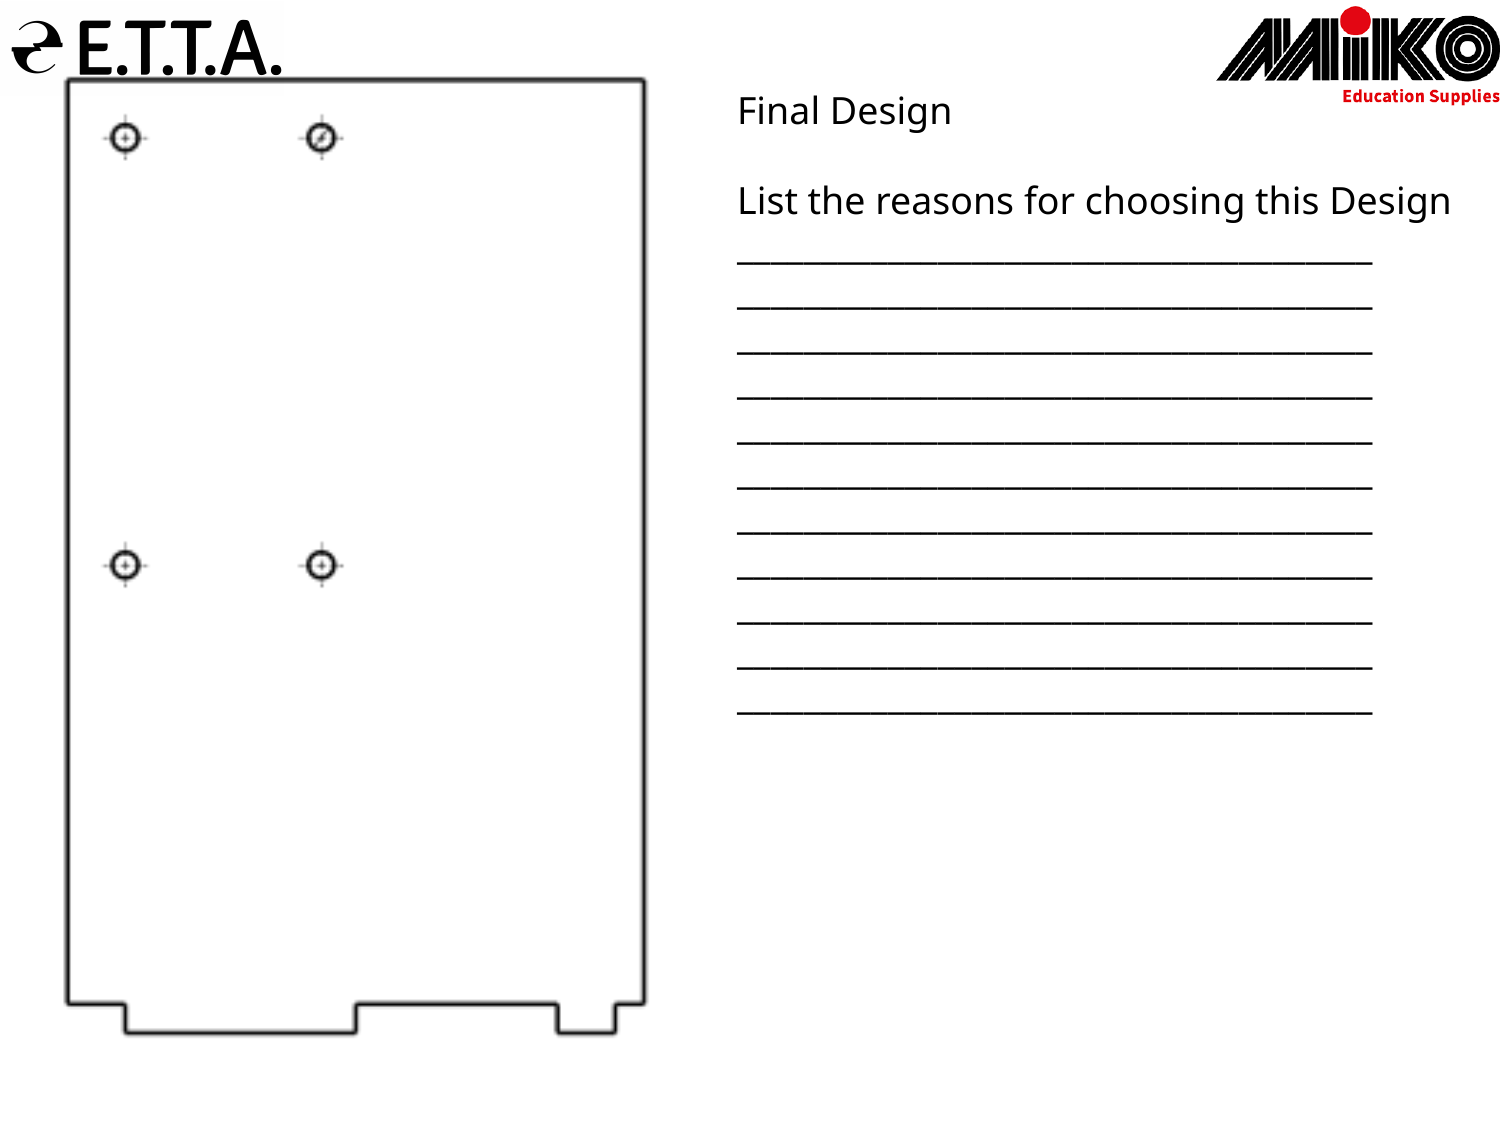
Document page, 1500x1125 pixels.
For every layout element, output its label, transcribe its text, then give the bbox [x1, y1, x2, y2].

picture [1216, 6, 1500, 109]
picture [0, 1, 652, 1043]
text_box Final Design List the reasons for choosing this Design ______________________________________ ______________________________________ ______________________________________ ______________________________________ ______________________________________ ______________________________________ ______________________________________ ______________________________________ ______________________________________ ______________________________________ ______________________________________ [722, 79, 1468, 725]
